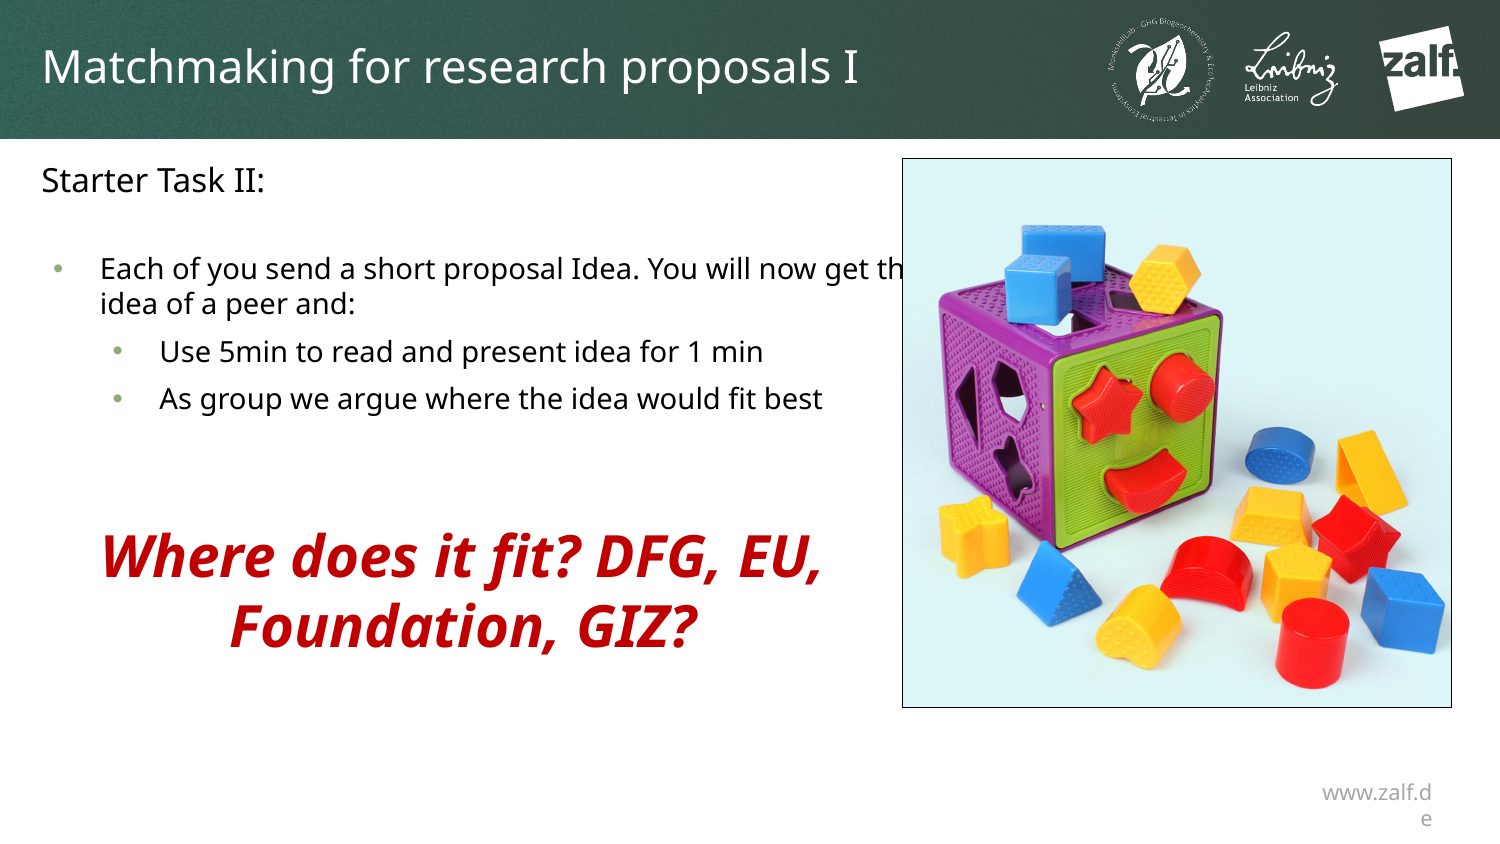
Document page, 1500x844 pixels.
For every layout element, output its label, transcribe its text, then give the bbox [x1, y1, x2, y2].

list Where does it fit? DFG, EU, Foundation, GIZ? [86, 518, 855, 591]
picture [902, 158, 1452, 709]
list Each of you send a short proposal Idea. You will now get the idea of a peer and: Use 5min to read and present idea for 1 min As group we argue where the idea would fit best [53, 250, 897, 323]
list Starter Task II: [41, 158, 901, 231]
list Matchmaking for research proposals I [41, 46, 1102, 93]
picture [0, 0, 1500, 139]
